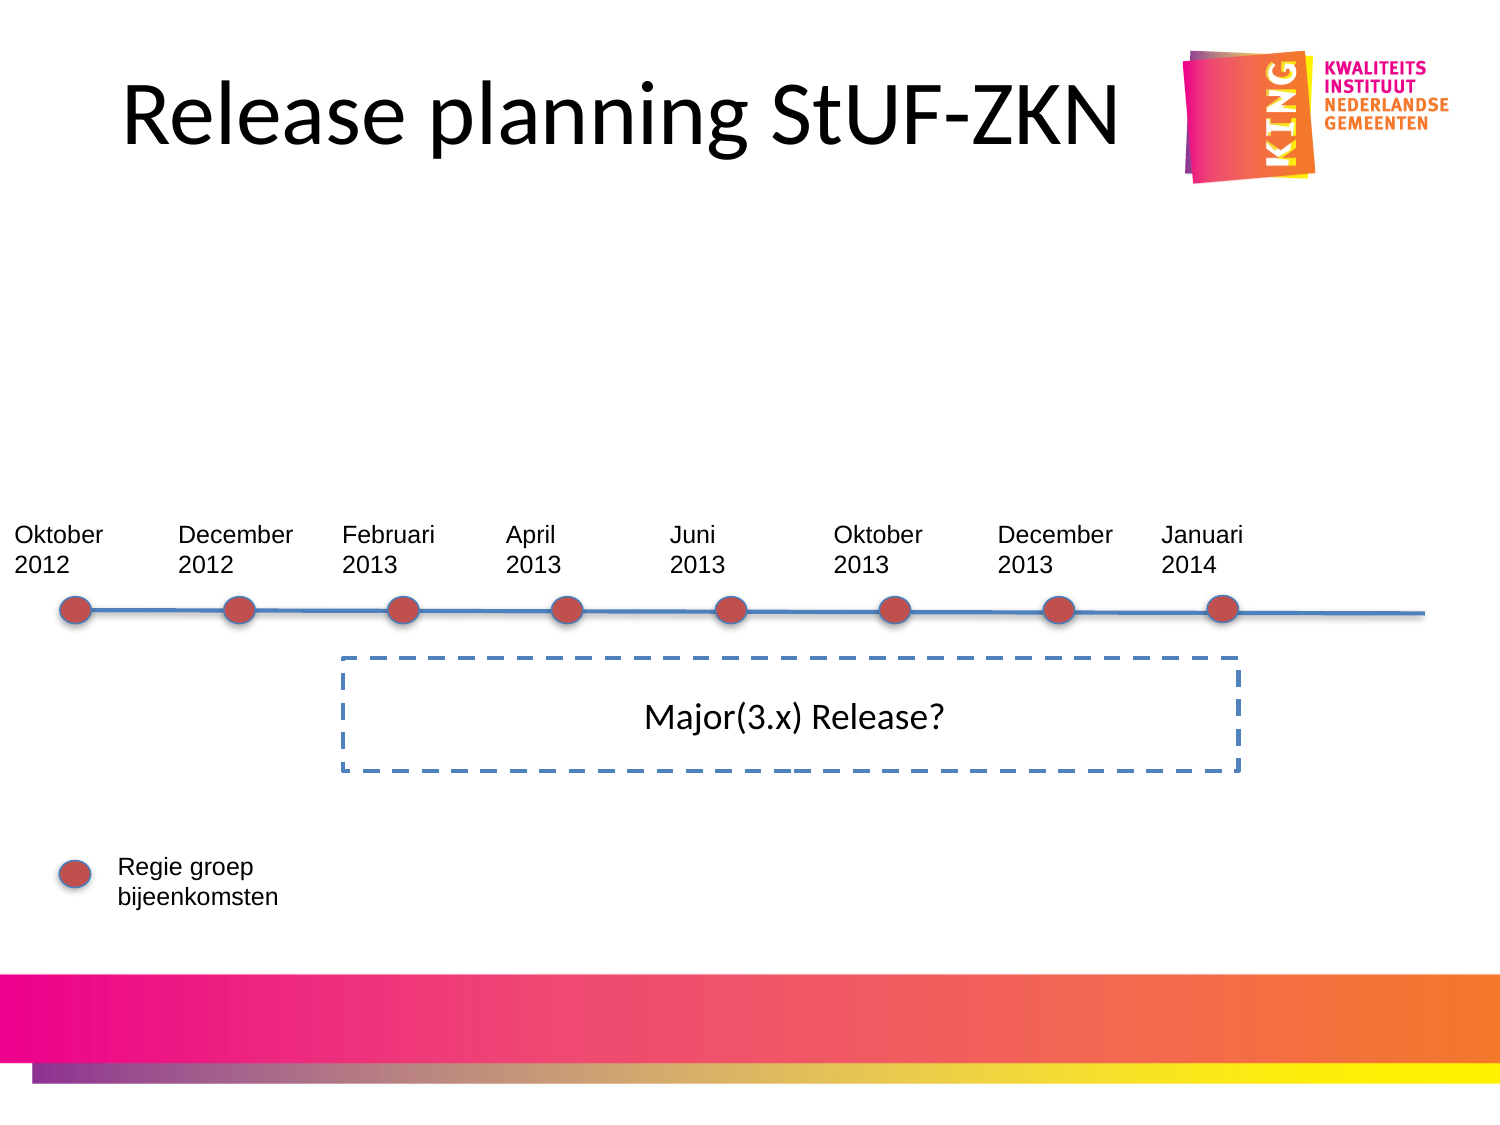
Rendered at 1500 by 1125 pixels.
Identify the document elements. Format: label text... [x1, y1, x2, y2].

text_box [1146, 510, 1300, 623]
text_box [0, 510, 152, 624]
title Release planning StUF-ZKN [75, 45, 1170, 233]
picture [0, 0, 1500, 1125]
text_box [654, 510, 808, 624]
text_box [58, 859, 92, 889]
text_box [982, 510, 1136, 624]
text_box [327, 510, 480, 624]
text_box Regie groep bijeenkomsten [102, 843, 323, 918]
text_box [490, 510, 644, 624]
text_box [1304, 609, 1426, 614]
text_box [163, 510, 316, 624]
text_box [818, 510, 972, 624]
text_box Major(3.x) Release? [341, 656, 1241, 773]
